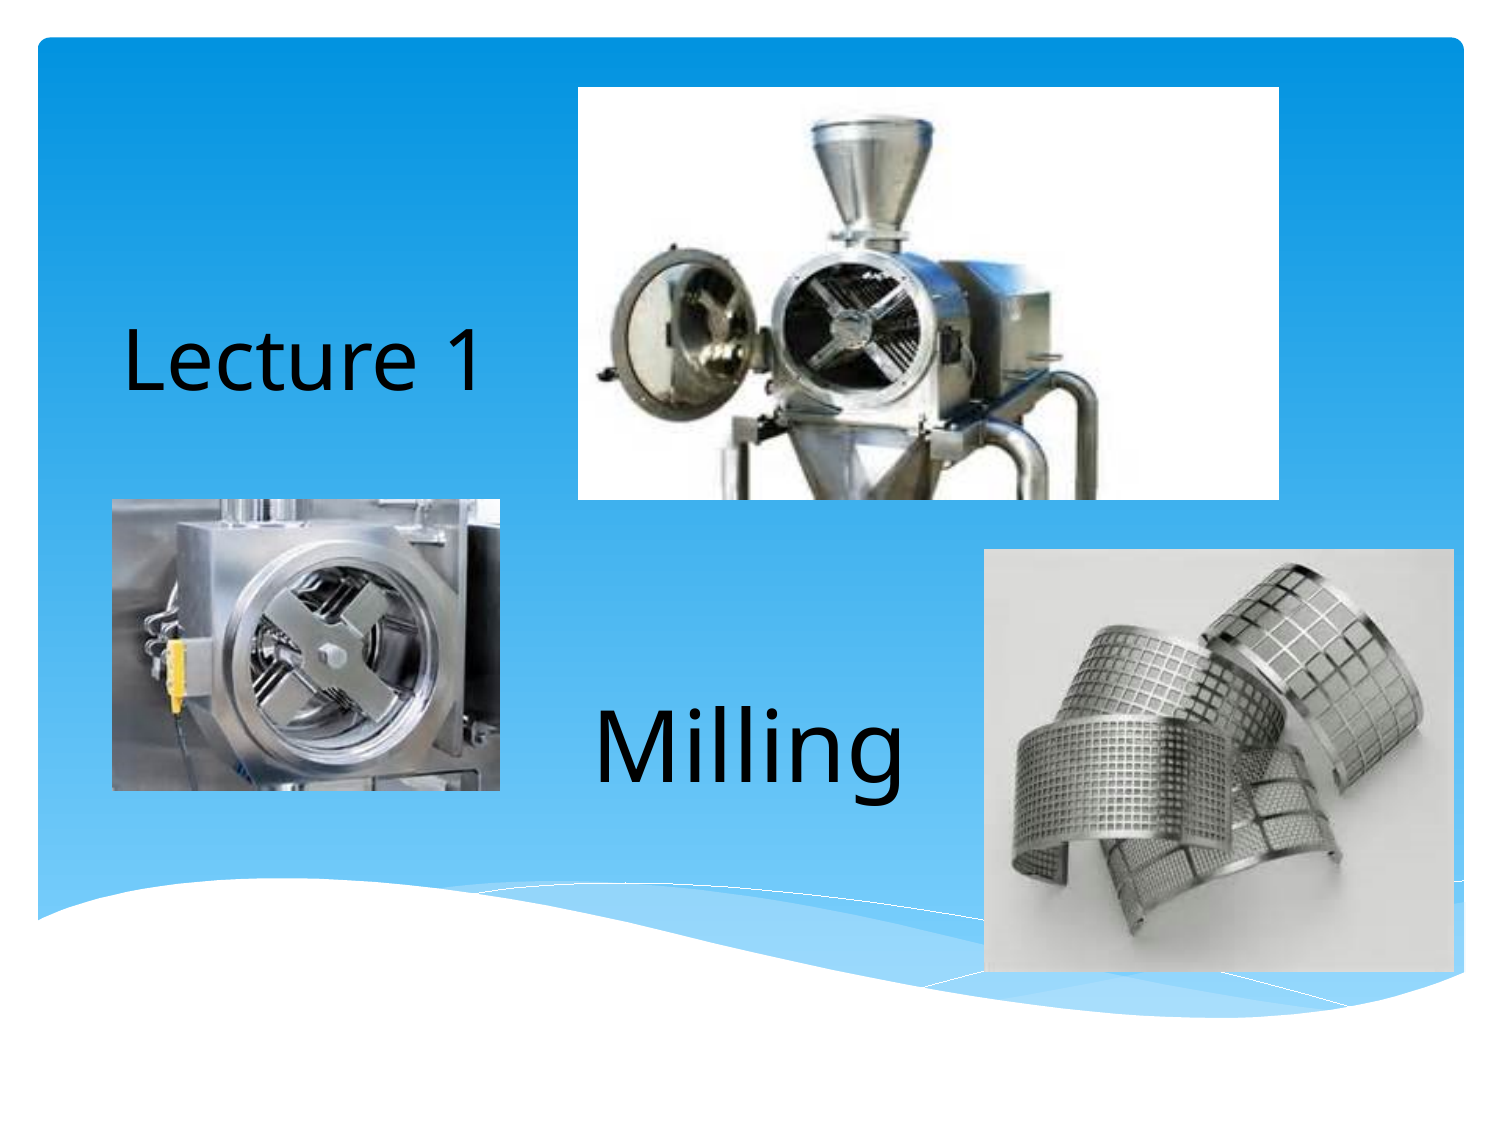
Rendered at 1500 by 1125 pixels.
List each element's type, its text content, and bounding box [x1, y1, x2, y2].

picture [112, 499, 501, 791]
picture [578, 88, 1279, 501]
picture [984, 549, 1454, 973]
title Lecture 1 [106, 197, 507, 415]
subtitle Milling [225, 675, 978, 813]
